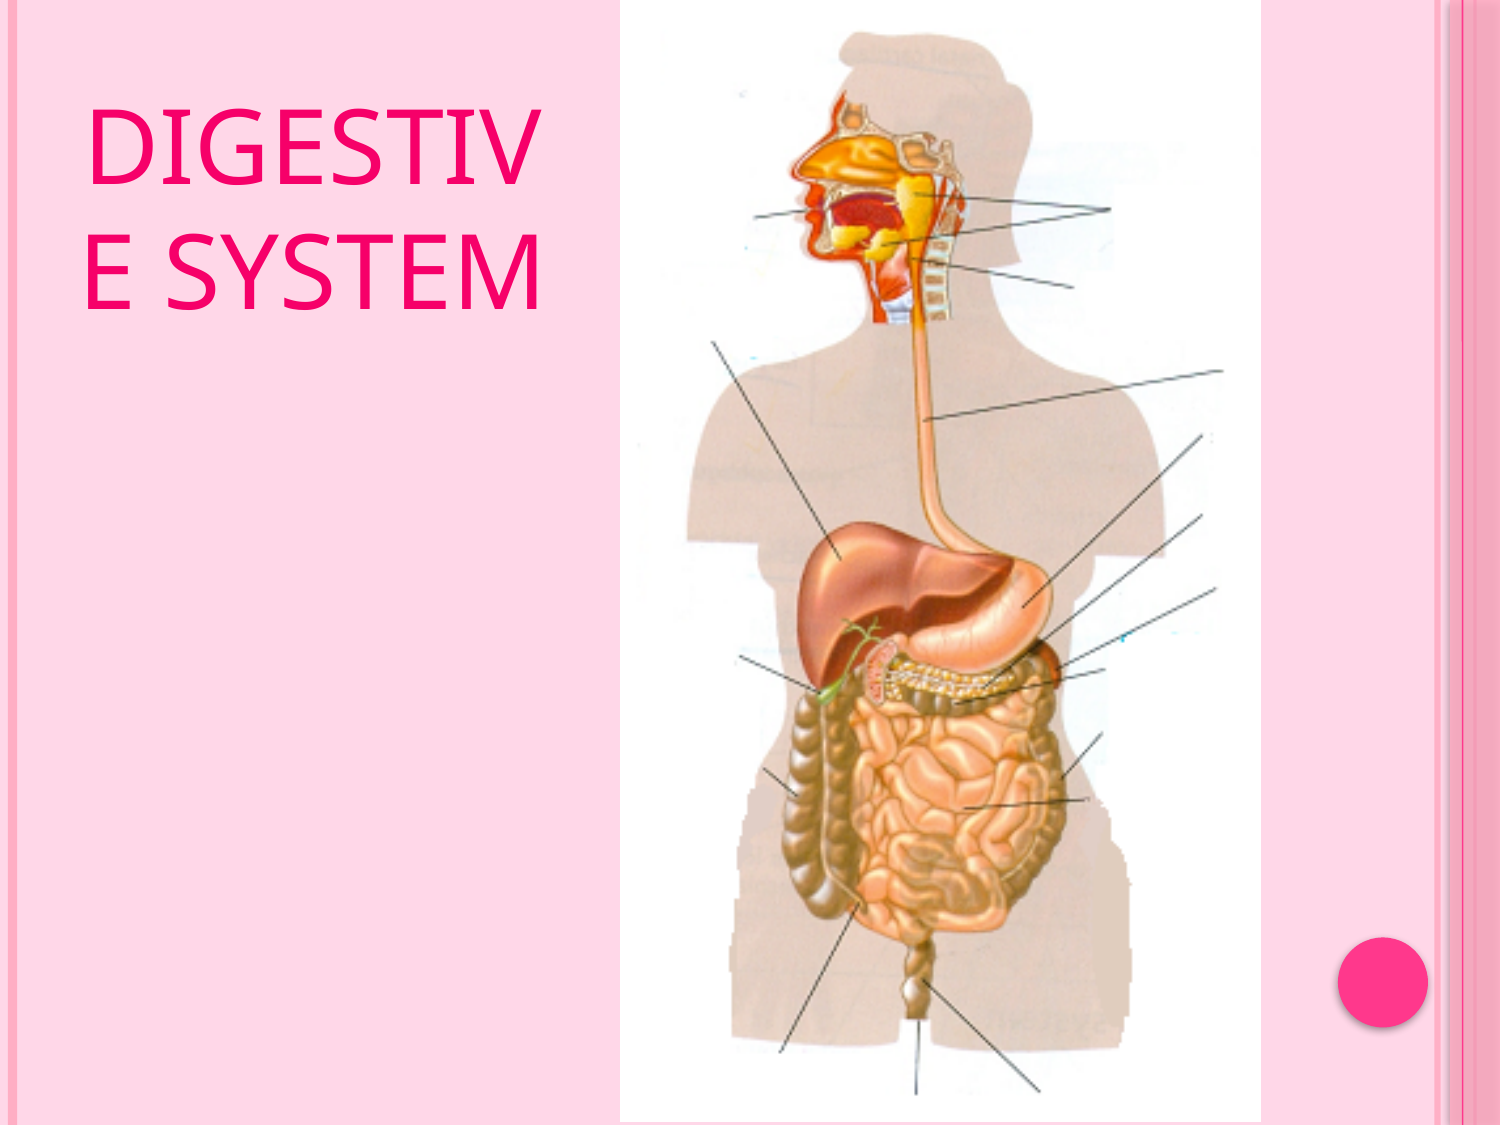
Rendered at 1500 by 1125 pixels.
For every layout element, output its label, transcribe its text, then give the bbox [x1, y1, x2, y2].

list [619, 0, 1261, 1122]
title Digestive system [41, 45, 585, 339]
